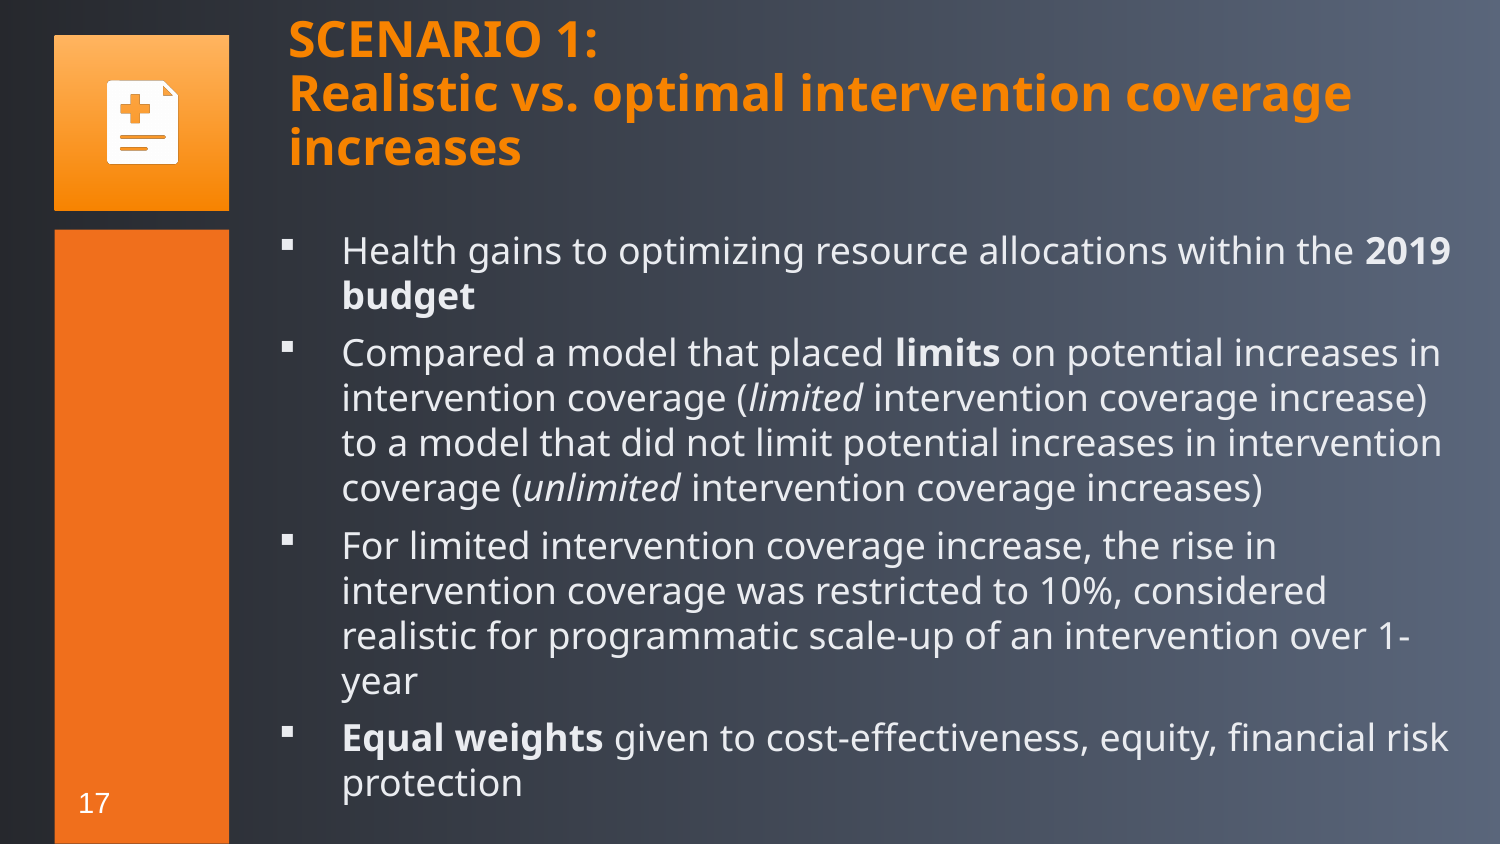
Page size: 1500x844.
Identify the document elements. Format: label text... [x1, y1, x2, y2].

text_box Health gains to optimizing resource allocations within the 2019 budget Compared a model that placed limits on potential increases in intervention coverage (limited intervention coverage increase) to a model that did not limit potential increases in intervention coverage (unlimited intervention coverage increases) For limited intervention coverage increase, the rise in intervention coverage was restricted to 10%, considered realistic for programmatic scale-up of an intervention over 1-year Equal weights given to cost-effectiveness, equity, financial risk protection [266, 226, 1458, 813]
title SCENARIO 1: Realistic vs. optimal intervention coverage increases [288, 36, 1480, 177]
text_box 17 [78, 781, 139, 823]
picture [96, 77, 188, 169]
